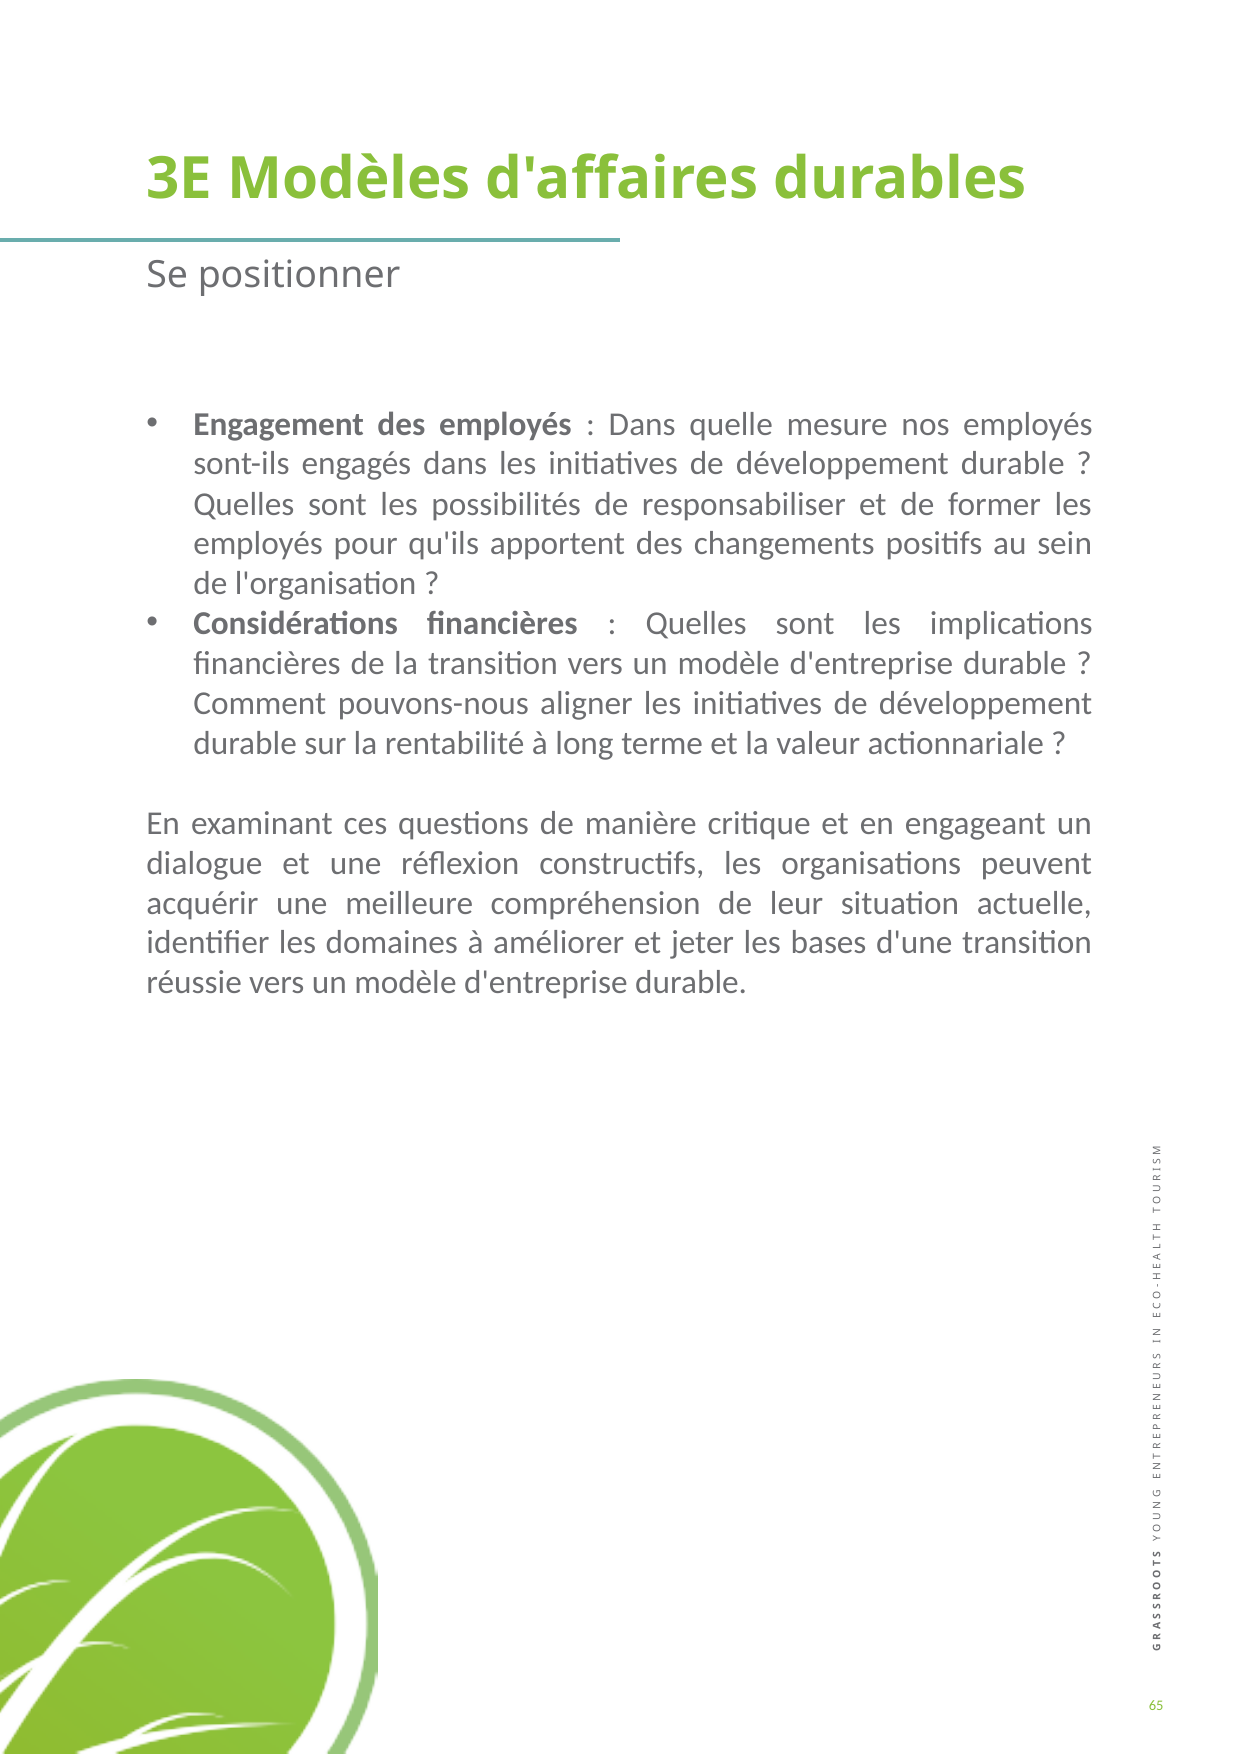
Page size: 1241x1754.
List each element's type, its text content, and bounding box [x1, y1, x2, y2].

list Engagement des employés : Dans quelle mesure nos employés sont-ils engagés dans les initiatives de développement durable ? Quelles sont les possibilités de responsabiliser et de former les employés pour qu'ils apportent des changements positifs au sein de l'organisation ? Considérations financières : Quelles sont les implications financières de la transition vers un modèle d'entreprise durable ? Comment pouvons-nous aligner les initiatives de développement durable sur la rentabilité à long terme et la valeur actionnariale ? En examinant ces questions de manière critique et en engageant un dialogue et une réflexion constructifs, les organisations peuvent acquérir une meilleure compréhension de leur situation actuelle, identifier les domaines à améliorer et jeter les bases d'une transition réussie vers un modèle d'entreprise durable. [131, 394, 1109, 1609]
text_box [320, 615, 351, 664]
slide_number 65 [1125, 1666, 1187, 1743]
list 3E Modèles d'affaires durables [131, 132, 1109, 242]
list Se positionner [131, 242, 1109, 371]
